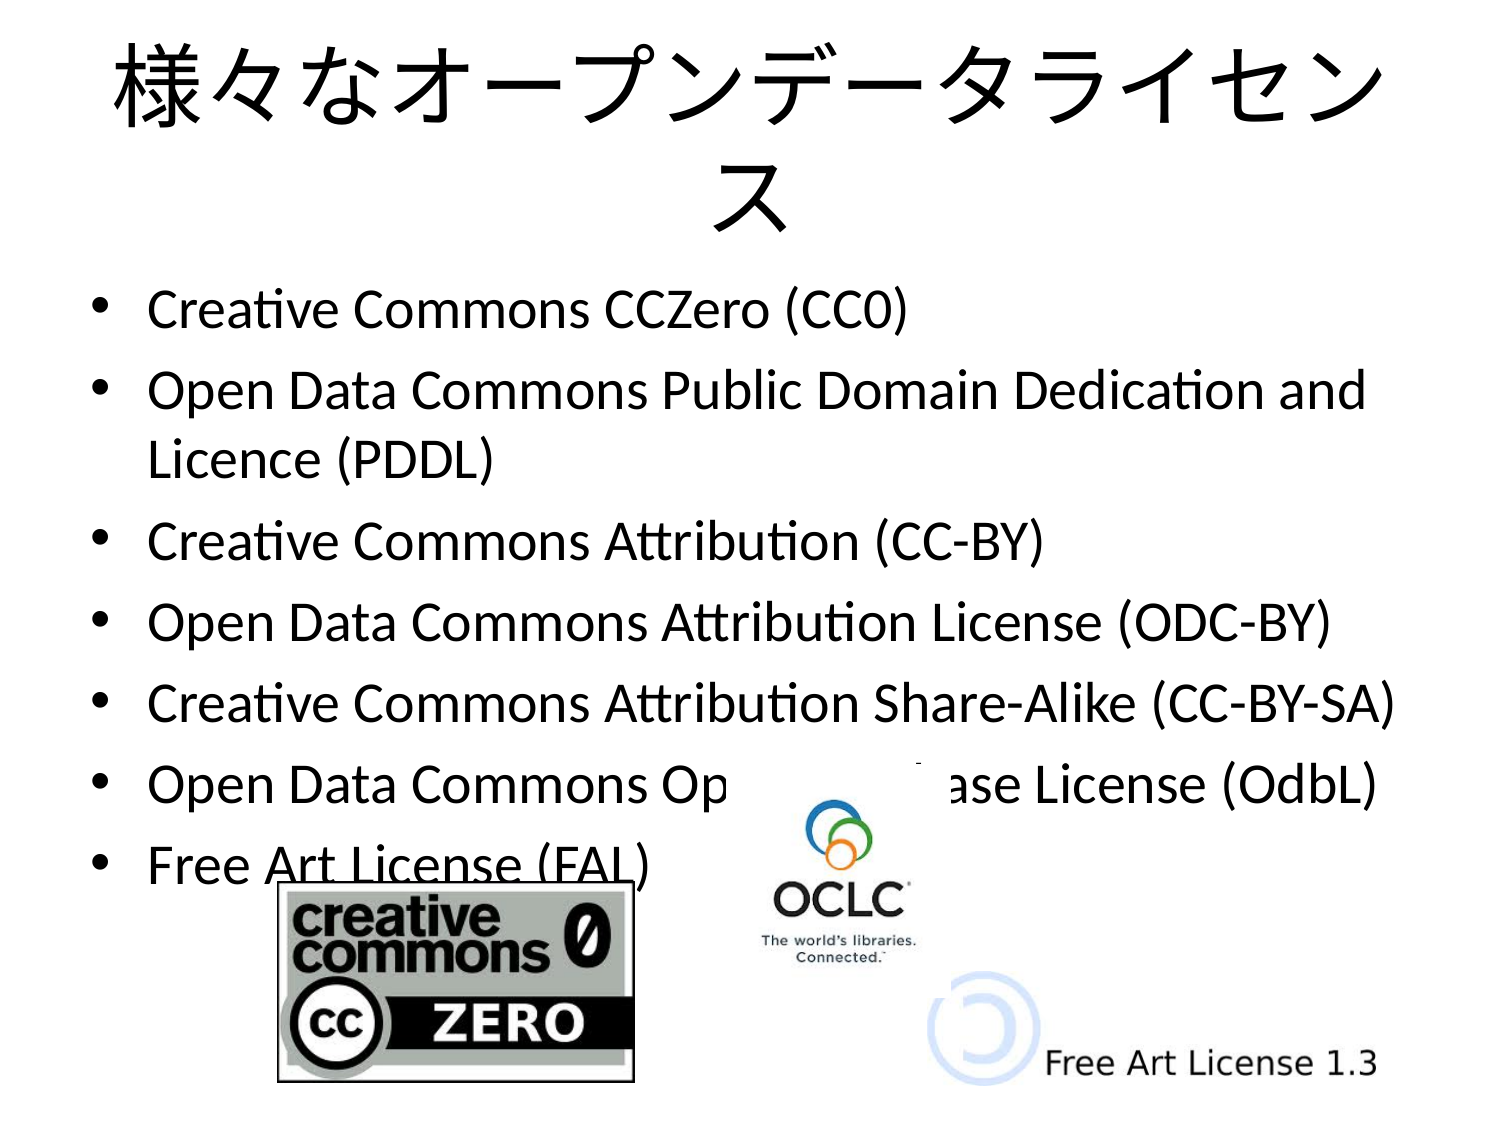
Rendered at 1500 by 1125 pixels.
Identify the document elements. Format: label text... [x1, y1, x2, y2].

picture [726, 764, 1377, 1086]
list Creative Commons CCZero (CC0) Open Data Commons Public Domain Dedication and Licence (PDDL) Creative Commons Attribution (CC-BY) Open Data Commons Attribution License (ODC-BY) Creative Commons Attribution Share-Alike (CC-BY-SA) Open Data Commons Open Database License (OdbL) Free Art License (FAL) [75, 262, 1425, 1005]
picture [277, 881, 635, 1083]
title 様々なオープンデータライセンス [75, 45, 1425, 233]
